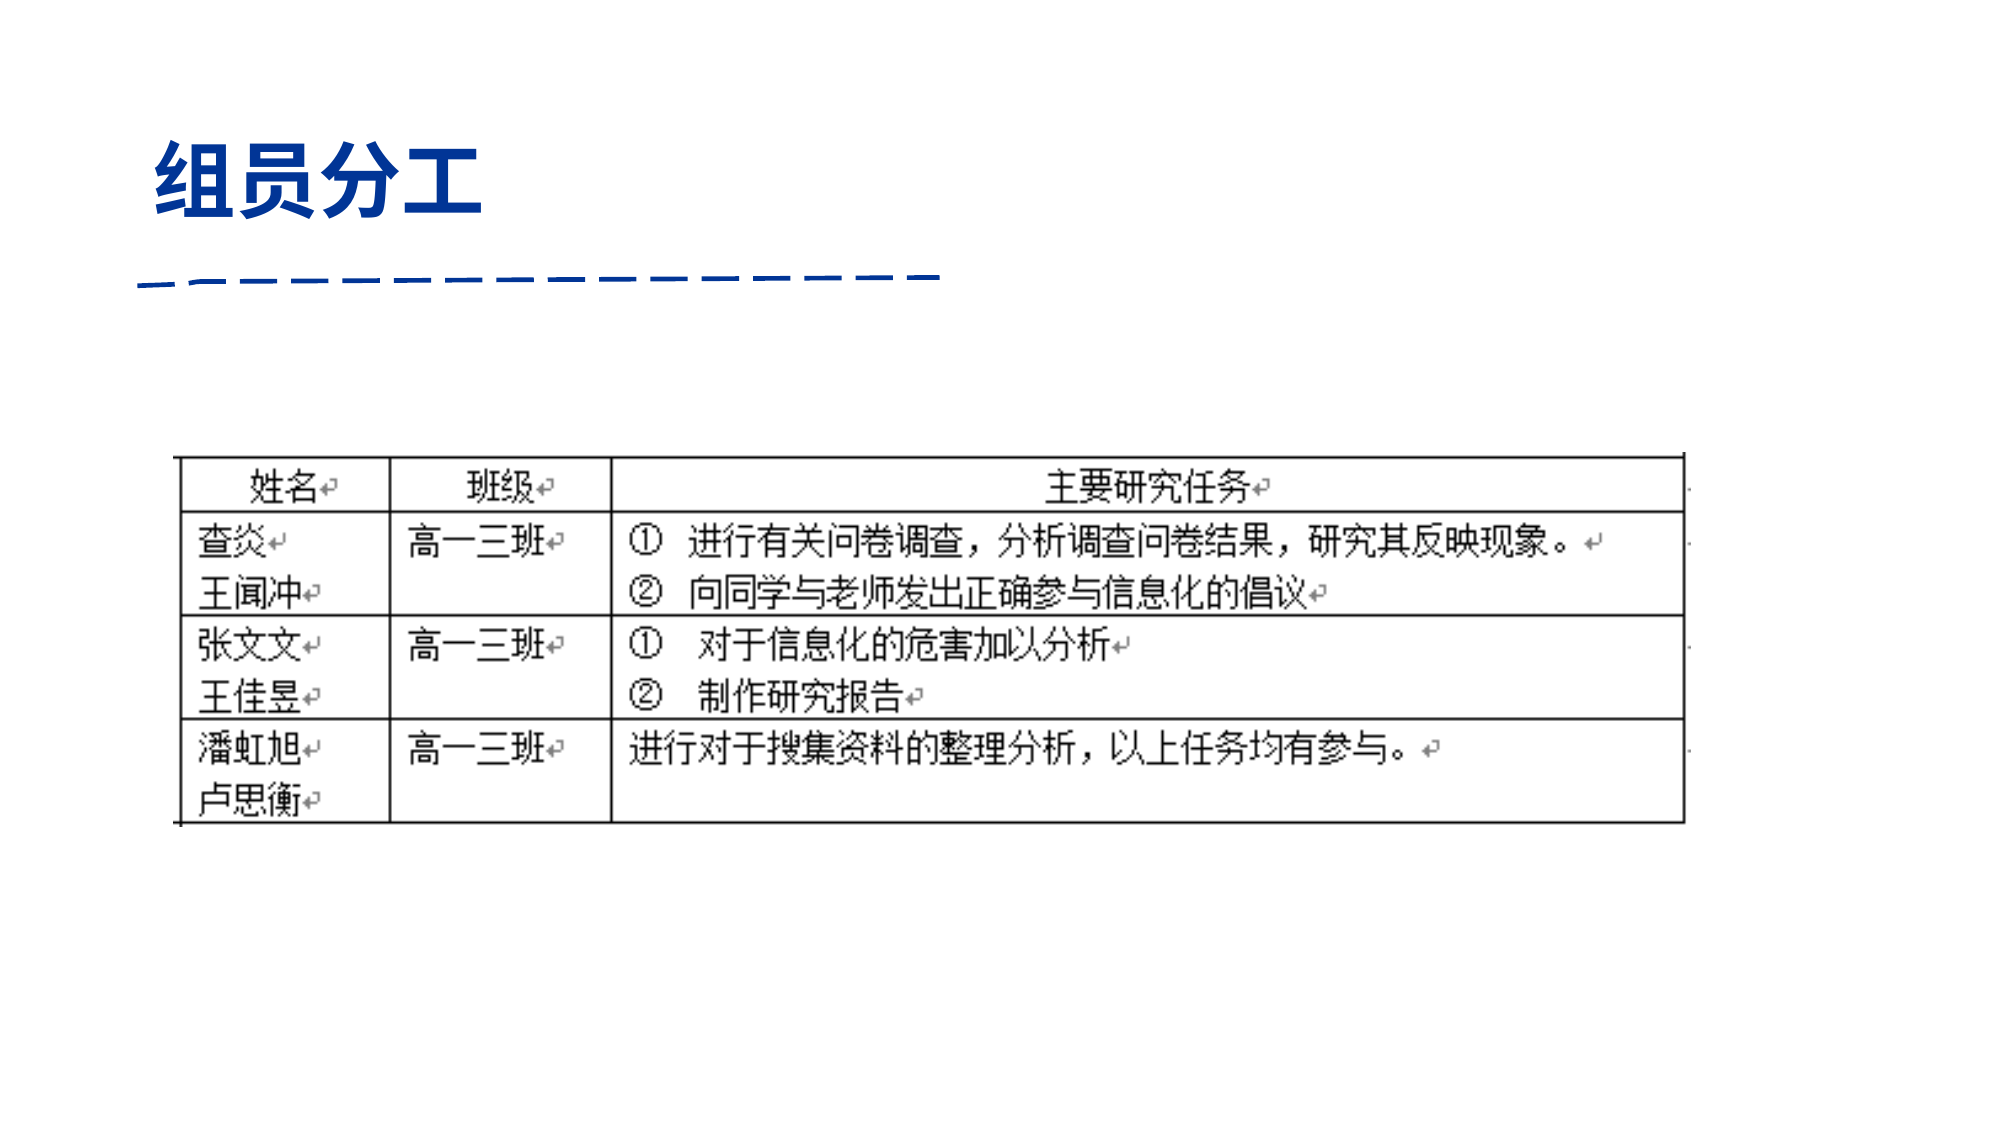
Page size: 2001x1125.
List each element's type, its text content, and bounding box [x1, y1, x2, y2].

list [173, 452, 1691, 827]
title 组员分工 [137, 59, 1863, 278]
